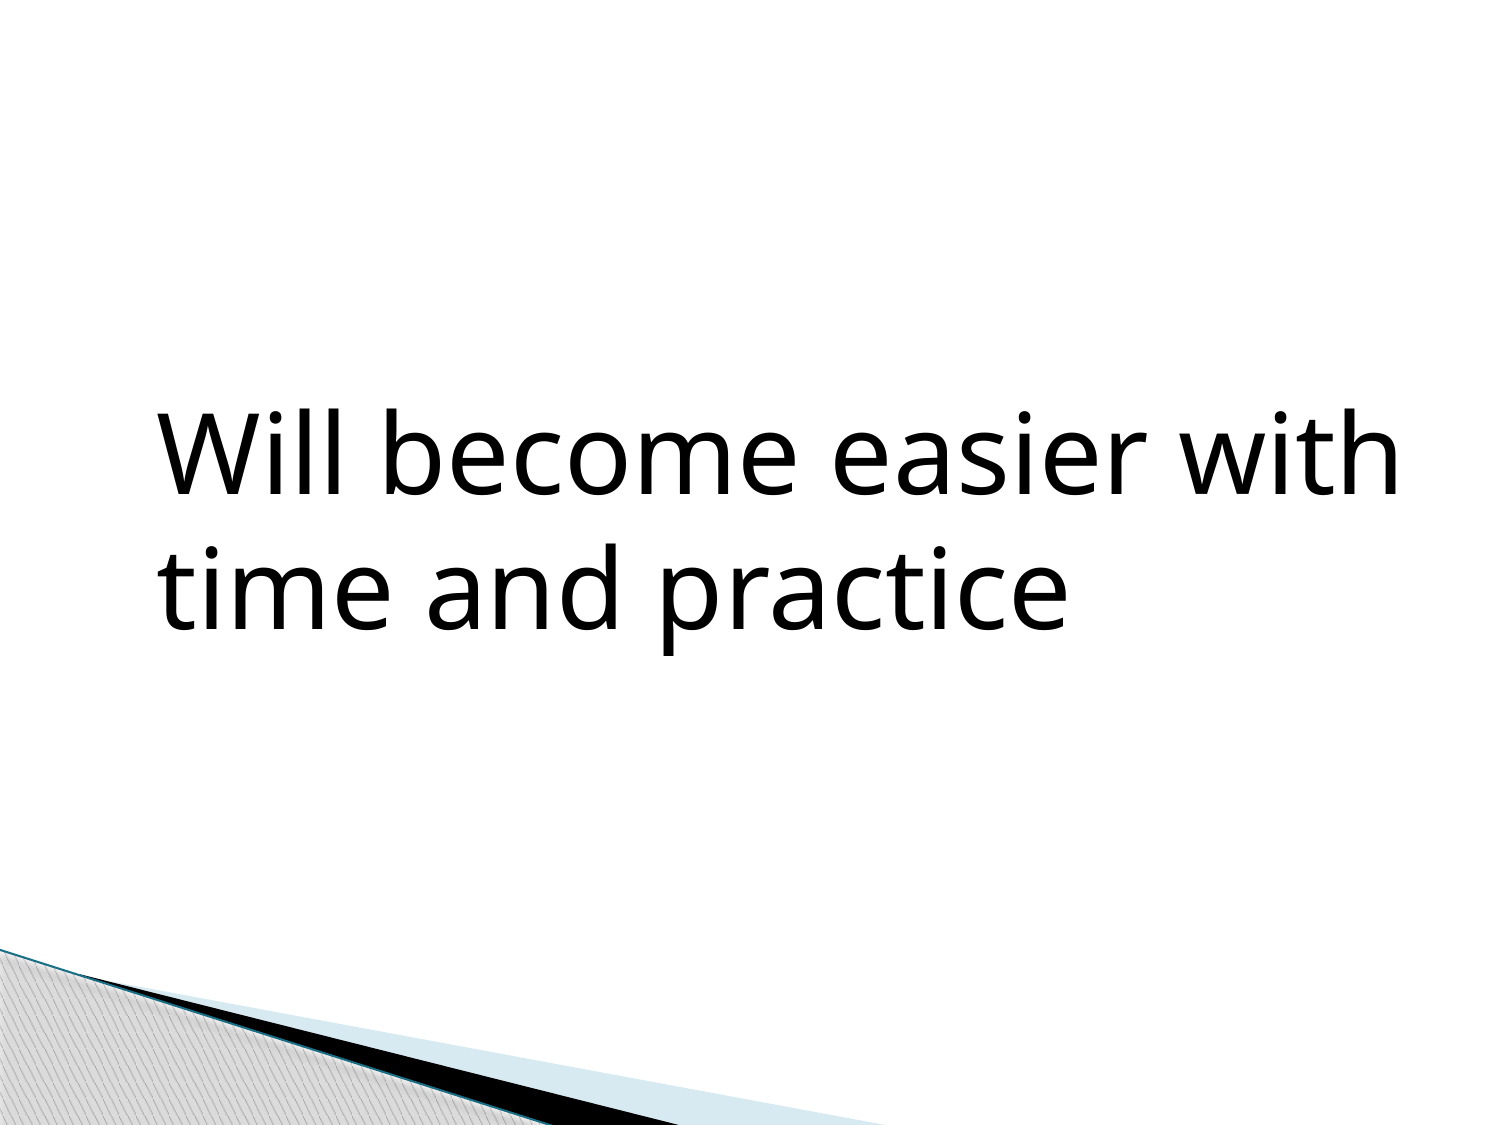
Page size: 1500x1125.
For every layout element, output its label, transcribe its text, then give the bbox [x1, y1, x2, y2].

list Will become easier with time and practice [82, 375, 1432, 754]
